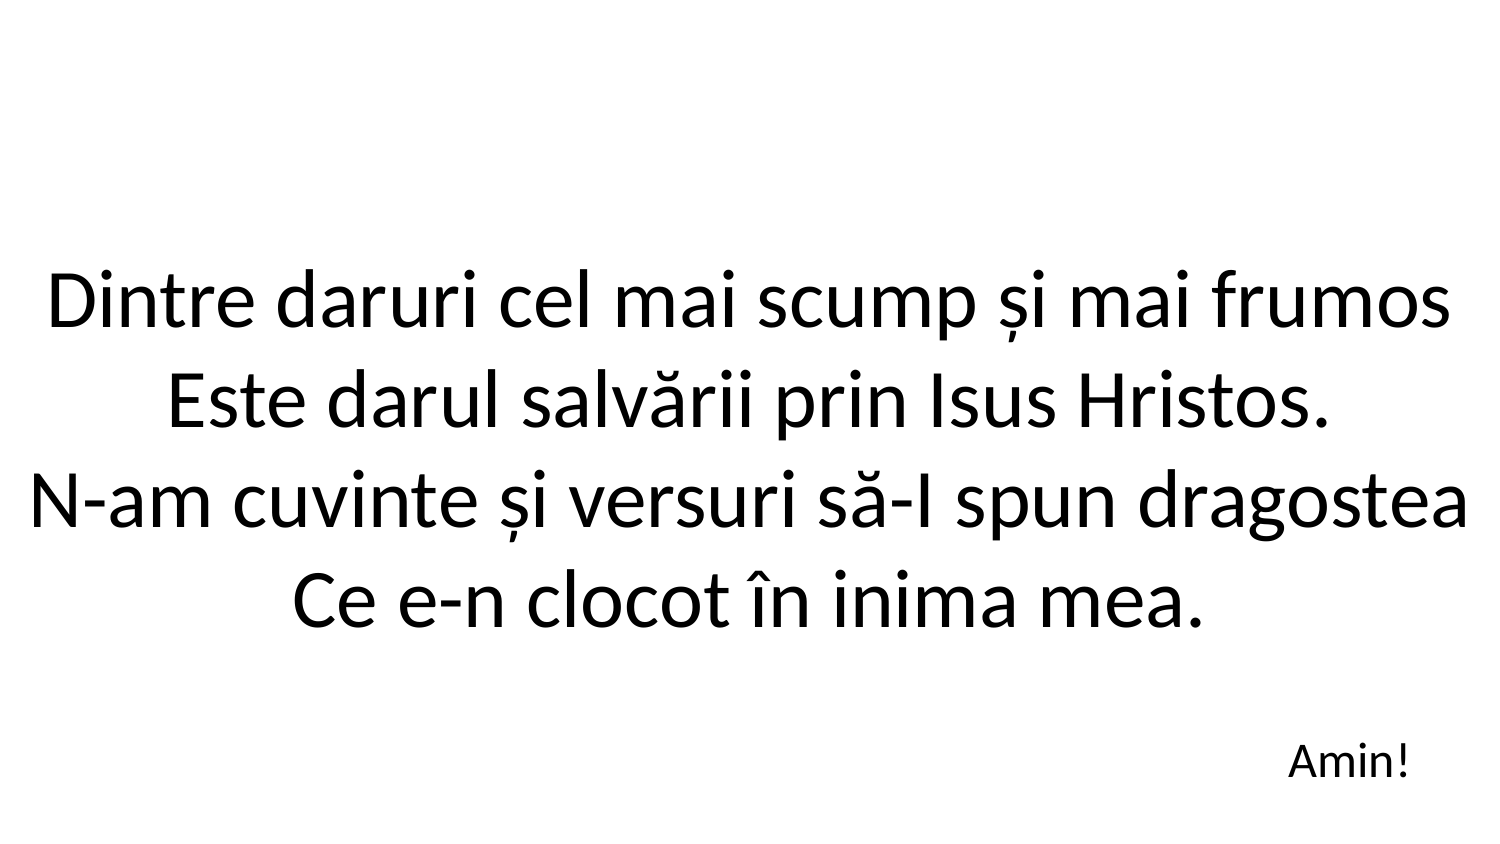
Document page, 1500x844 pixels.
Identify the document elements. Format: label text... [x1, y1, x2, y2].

text_box Dintre daruri cel mai scump și mai frumos Este darul salvării prin Isus Hristos. N-am cuvinte și versuri să-I spun dragostea Ce e-n clocot în inima mea. [13, 192, 1487, 652]
text_box Amin! [1273, 674, 1427, 795]
